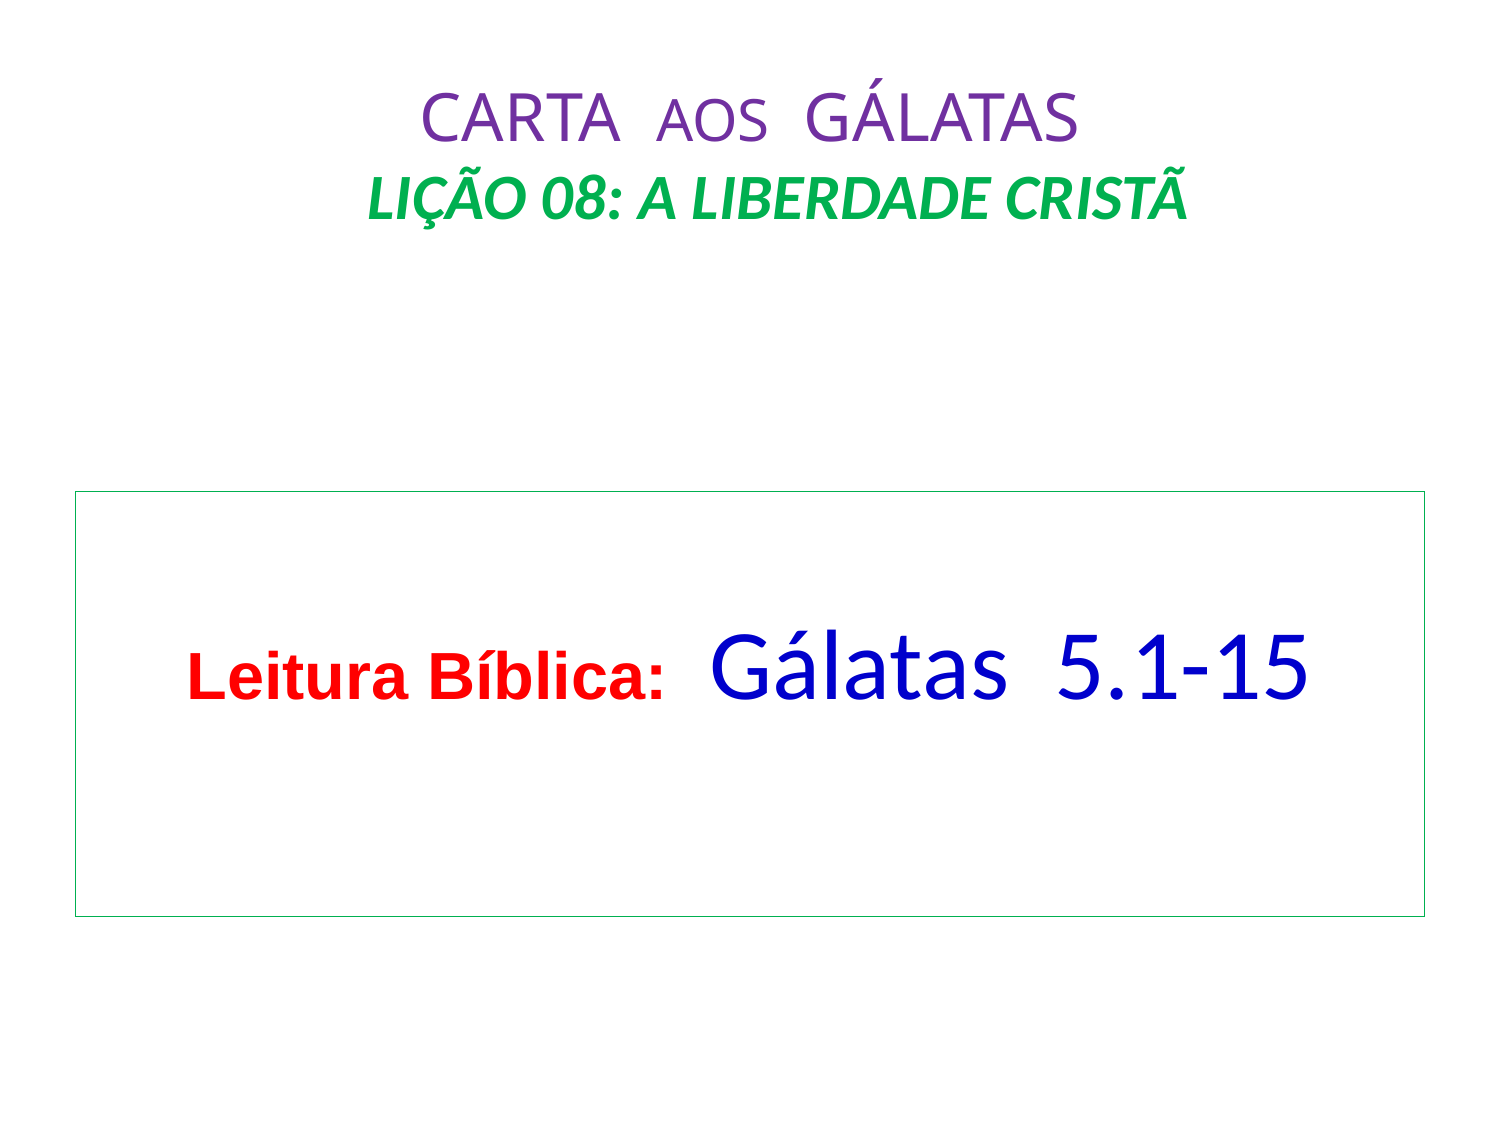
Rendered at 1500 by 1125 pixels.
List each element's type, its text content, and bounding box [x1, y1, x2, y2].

title CARTA AOS GÁLATAS LIÇÃO 08: A LIBERDADE CRISTÃ [75, 45, 1425, 263]
list Leitura Bíblica: Gálatas 5.1-15 [75, 491, 1425, 917]
